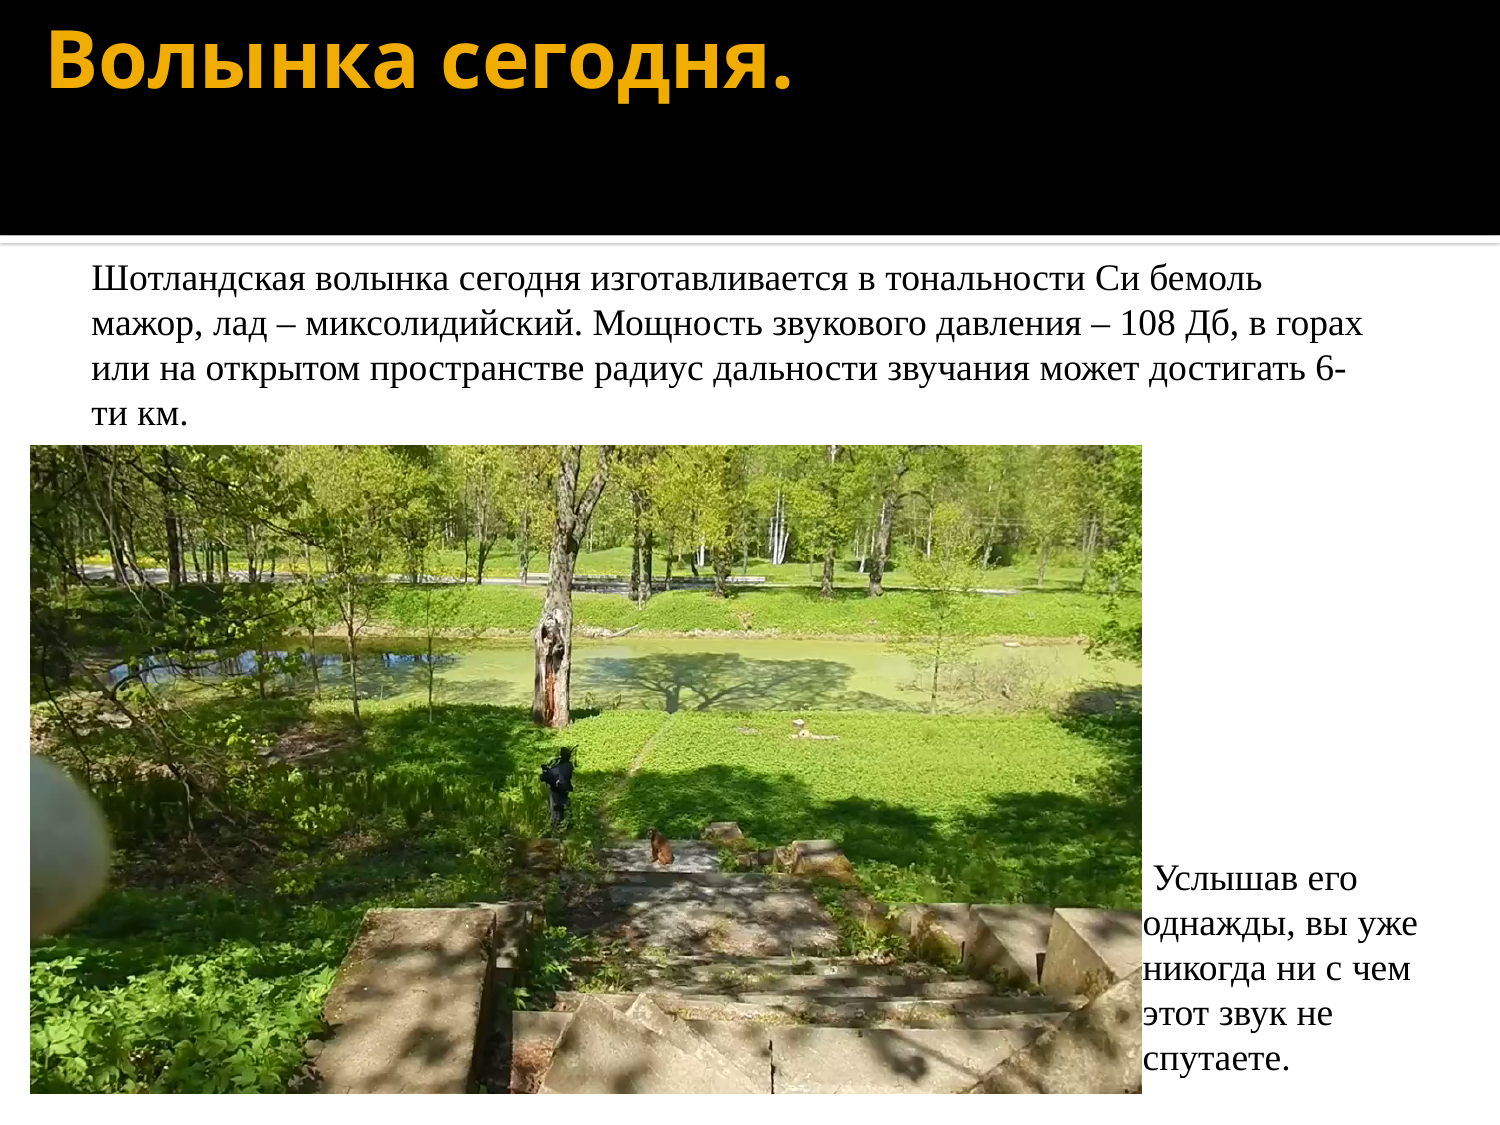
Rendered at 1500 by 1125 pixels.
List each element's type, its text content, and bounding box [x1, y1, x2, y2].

title Волынка сегодня. [29, 0, 904, 114]
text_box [29, 444, 1143, 1095]
text_box Услышав его однажды, вы уже никогда ни с чем этот звук не спутаете. [1146, 845, 1468, 1086]
text_box Шотландская волынка сегодня изготавливается в тональности Си бемоль мажор, лад – миксолидийский. Мощность звукового давления – 108 Дб, в горах или на открытом пространстве радиус дальности звучания может достигать 6-ти км. [76, 246, 1383, 441]
